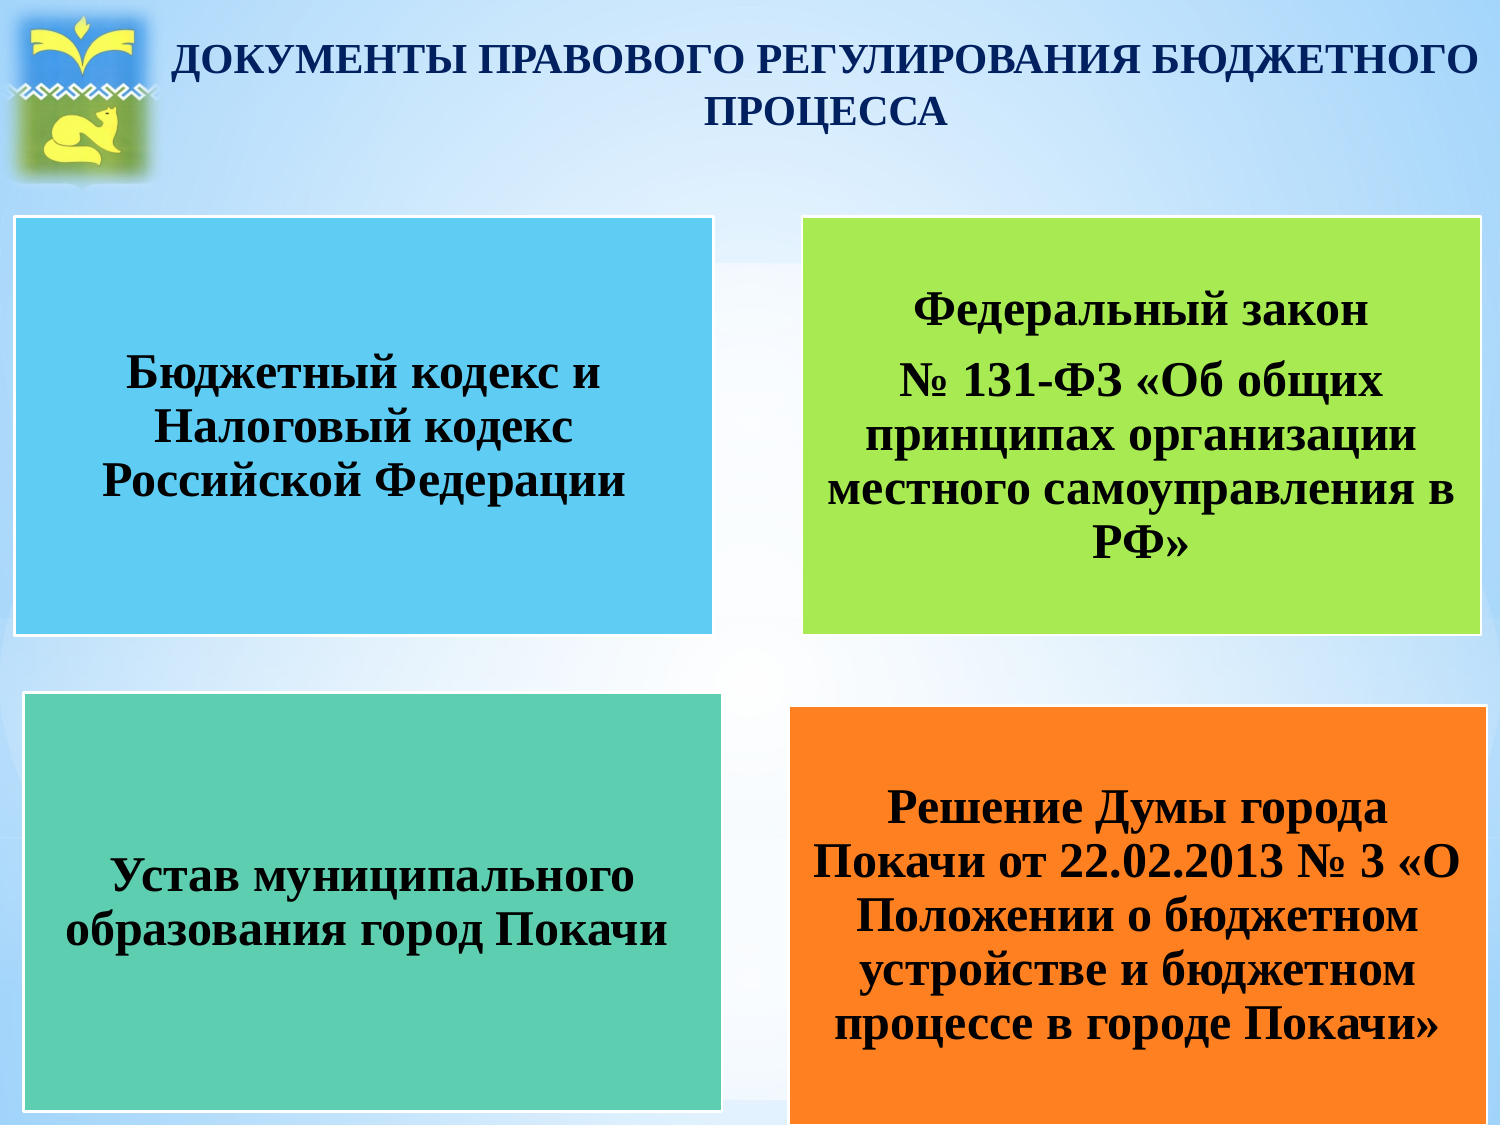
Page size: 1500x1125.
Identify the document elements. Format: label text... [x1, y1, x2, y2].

picture [0, 0, 165, 194]
title ДОКУМЕНТЫ ПРАВОВОГО РЕГУЛИРОВАНИЯ БЮДЖЕТНОГО ПРОЦЕССА [169, 23, 1500, 142]
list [3, 216, 1500, 1125]
